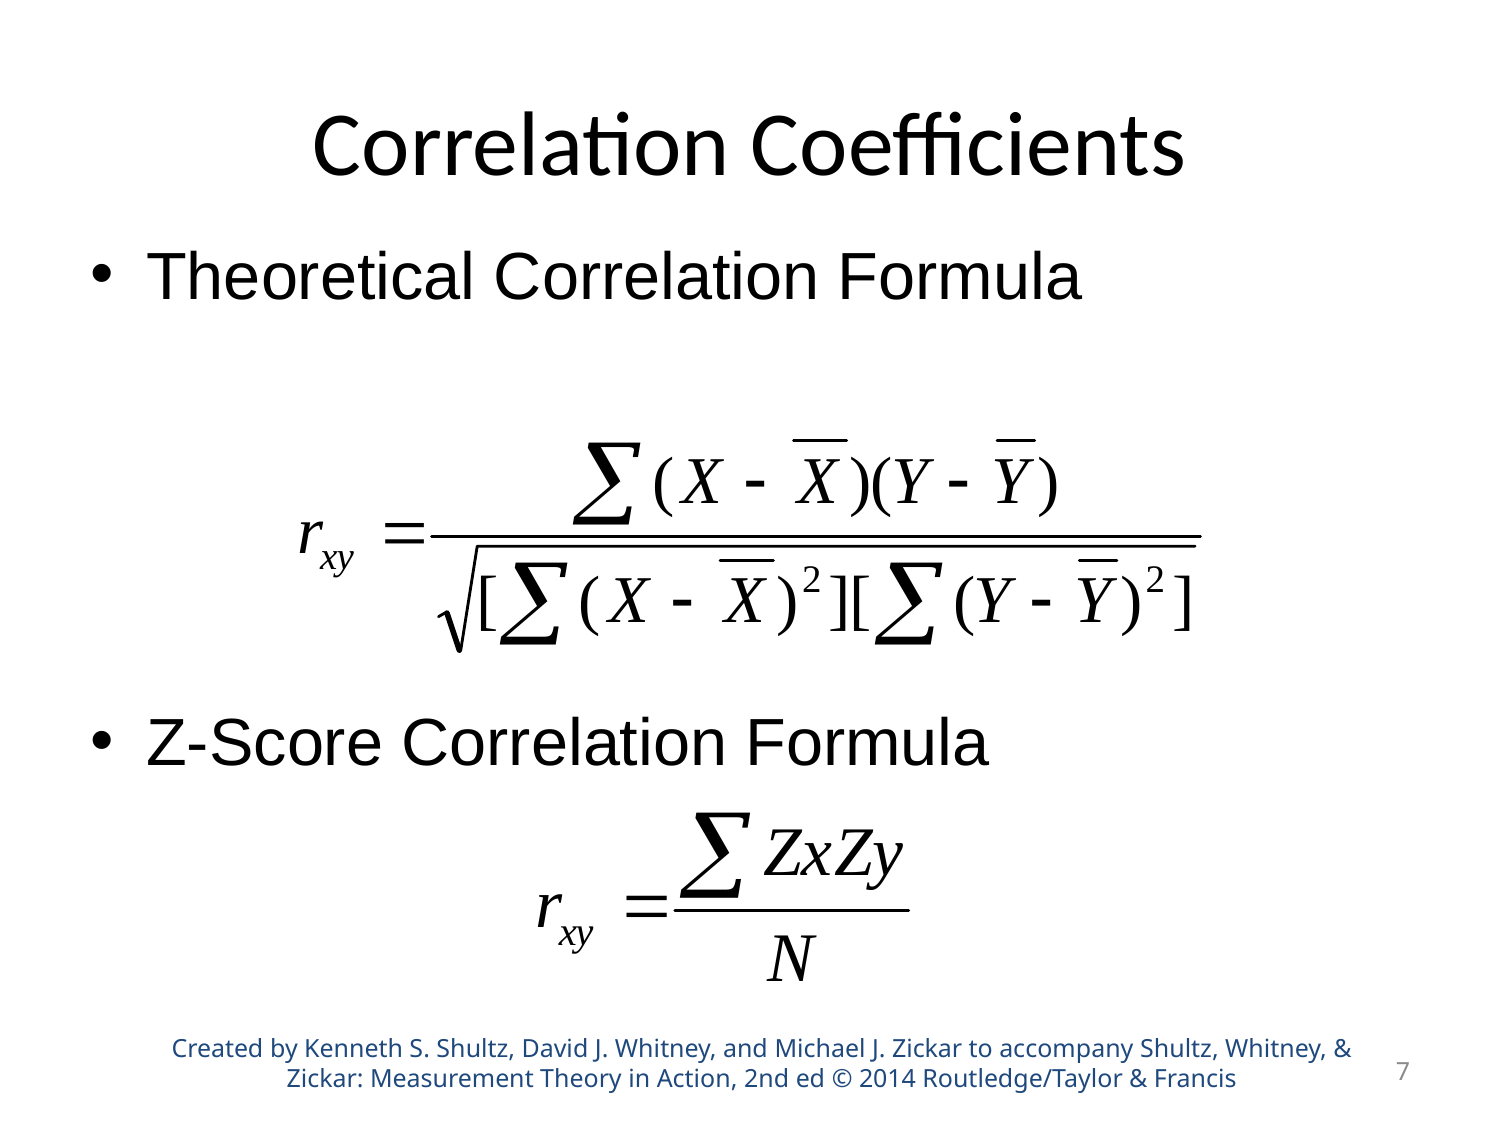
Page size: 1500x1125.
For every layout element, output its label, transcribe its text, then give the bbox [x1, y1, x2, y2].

footer Created by Kenneth S. Shultz, David J. Whitney, and Michael J. Zickar to accompany Shultz, Whitney, & Zickar: Measurement Theory in Action, 2nd ed © 2014 Routledge/Taylor & Francis [137, 1025, 1388, 1100]
title Correlation Coefficients [75, 45, 1425, 224]
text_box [740, 544, 760, 581]
list Theoretical Correlation Formula Z-Score Correlation Formula [75, 224, 1425, 968]
slide_number 7 [1074, 1042, 1425, 1103]
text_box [524, 799, 926, 998]
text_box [287, 424, 1213, 665]
